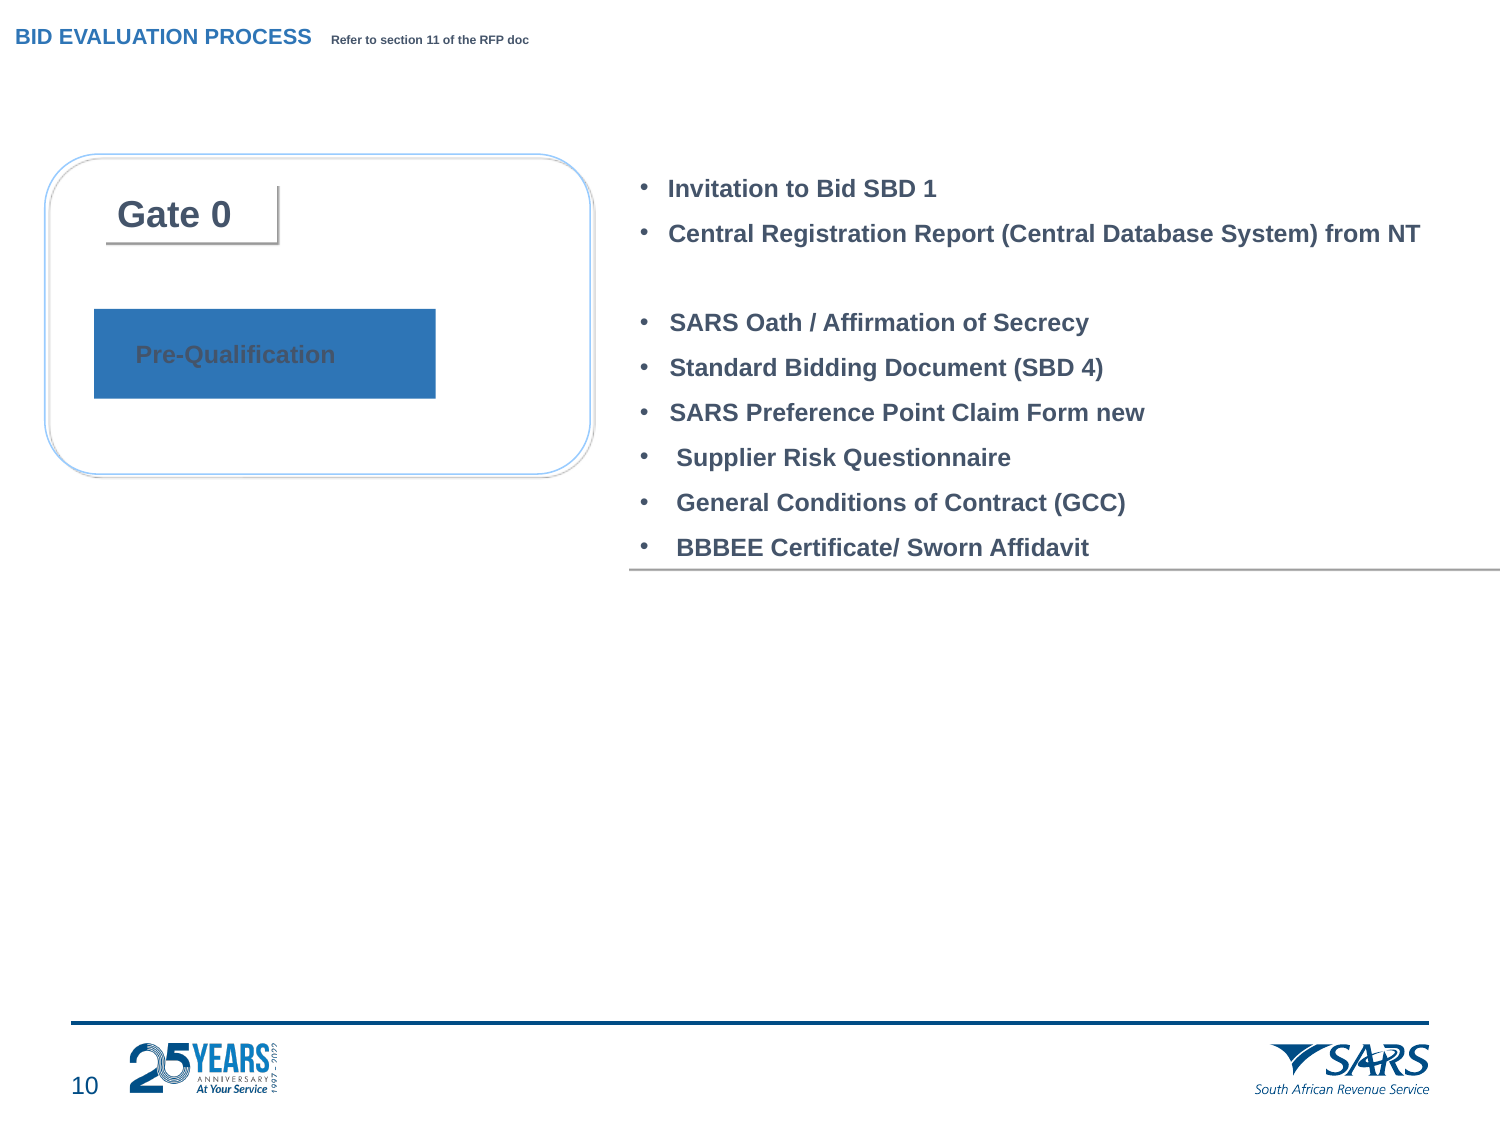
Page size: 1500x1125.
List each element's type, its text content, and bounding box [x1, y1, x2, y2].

text_box Pre-Qualification [94, 308, 436, 399]
text_box Invitation to Bid SBD 1 Central Registration Report (Central Database System) from NT SARS Oath / Affirmation of Secrecy Standard Bidding Document (SBD 4) SARS Preference Point Claim Form new Supplier Risk Questionnaire General Conditions of Contract (GCC) BBBEE Certificate/ Sworn Affidavit [625, 149, 1500, 569]
slide_number 9 [56, 1054, 394, 1115]
title BID EVALUATION PROCESS Refer to section 11 of the RFP doc [0, 18, 1500, 106]
text_box [44, 154, 591, 475]
text_box Gate 0 [102, 182, 277, 243]
